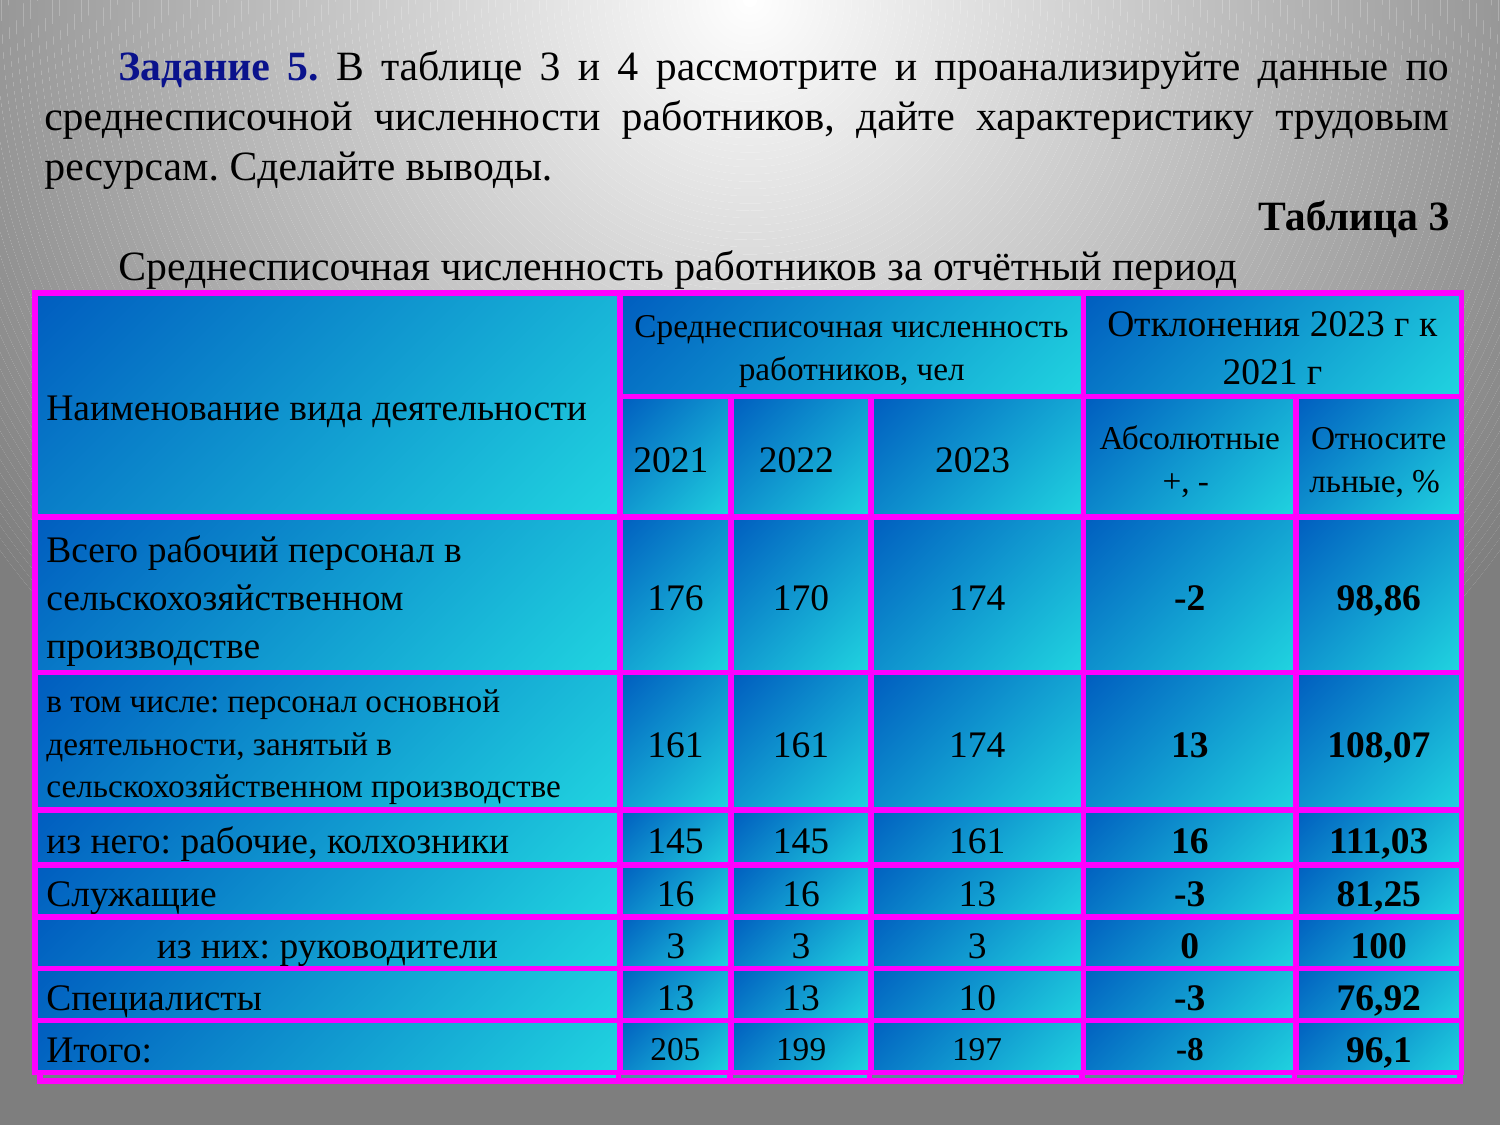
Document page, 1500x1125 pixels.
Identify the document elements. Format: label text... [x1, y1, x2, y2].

table_cell 205 [623, 1023, 728, 1070]
table_cell 3 [734, 920, 868, 966]
table_cell Абсолютные +, - [1086, 399, 1293, 514]
table_cell 100 [1299, 920, 1459, 966]
table_cell из них: руководители [38, 920, 617, 966]
table_cell 161 [874, 813, 1081, 862]
table_cell 2021 [623, 399, 728, 514]
table_cell 3 [874, 920, 1081, 966]
table_cell -8 [1086, 1023, 1293, 1070]
table_cell 108,07 [1299, 675, 1459, 807]
table_cell Всего рабочий персонал в сельскохозяйственном производстве [38, 520, 617, 670]
table_cell 10 [874, 971, 1081, 1018]
table_cell Специалисты [38, 971, 617, 1018]
table_cell 161 [734, 675, 868, 807]
table_cell 197 [874, 1023, 1081, 1070]
table_cell 81,25 [1299, 868, 1459, 914]
table_cell -2 [1086, 520, 1293, 670]
table_cell -3 [1086, 971, 1293, 1018]
table_cell 0 [1086, 920, 1293, 966]
table_cell 2023 [874, 399, 1081, 514]
table_cell 3 [623, 920, 728, 966]
table_cell 145 [623, 813, 728, 862]
table_cell 76,92 [1299, 971, 1459, 1018]
table_cell 16 [1086, 813, 1293, 862]
table_cell 16 [623, 868, 728, 914]
table_cell 13 [734, 971, 868, 1018]
table_cell 174 [874, 520, 1081, 670]
table_header Наименование вида деятельности [38, 296, 617, 514]
table_cell 161 [623, 675, 728, 807]
table_cell 199 [734, 1023, 868, 1070]
table_cell 16 [734, 868, 868, 914]
table_cell 96,1 [1299, 1023, 1459, 1070]
text_box Задание 5. В таблице 3 и 4 рассмотрите и проанализируйте данные по среднесписочной численности работников, дайте характеристику трудовым ресурсам. Сделайте выводы. Таблица 3 Среднесписочная численность работников за отчётный период [29, 31, 1465, 297]
table_cell 13 [1086, 675, 1293, 807]
table_header Среднесписочная численность работников, чел [623, 296, 1081, 394]
table_cell в том числе: персонал основной деятельности, занятый в сельскохозяйственном производстве [38, 675, 617, 807]
table_cell 176 [623, 520, 728, 670]
table_cell Итого: [38, 1023, 617, 1070]
table_cell 13 [623, 971, 728, 1018]
table_cell 111,03 [1299, 813, 1459, 862]
table_cell 170 [734, 520, 868, 670]
table_cell 98,86 [1299, 520, 1459, 670]
table_cell 174 [874, 675, 1081, 807]
table_header Отклонения 2023 г к 2021 г [1086, 296, 1459, 394]
table_cell из него: рабочие, колхозники [38, 813, 617, 862]
table_cell -3 [1086, 868, 1293, 914]
table_cell Относительные, % [1299, 399, 1459, 514]
table_cell 2022 [734, 399, 868, 514]
table_cell 13 [874, 868, 1081, 914]
table_cell 145 [734, 813, 868, 862]
table_cell Служащие [38, 868, 617, 914]
